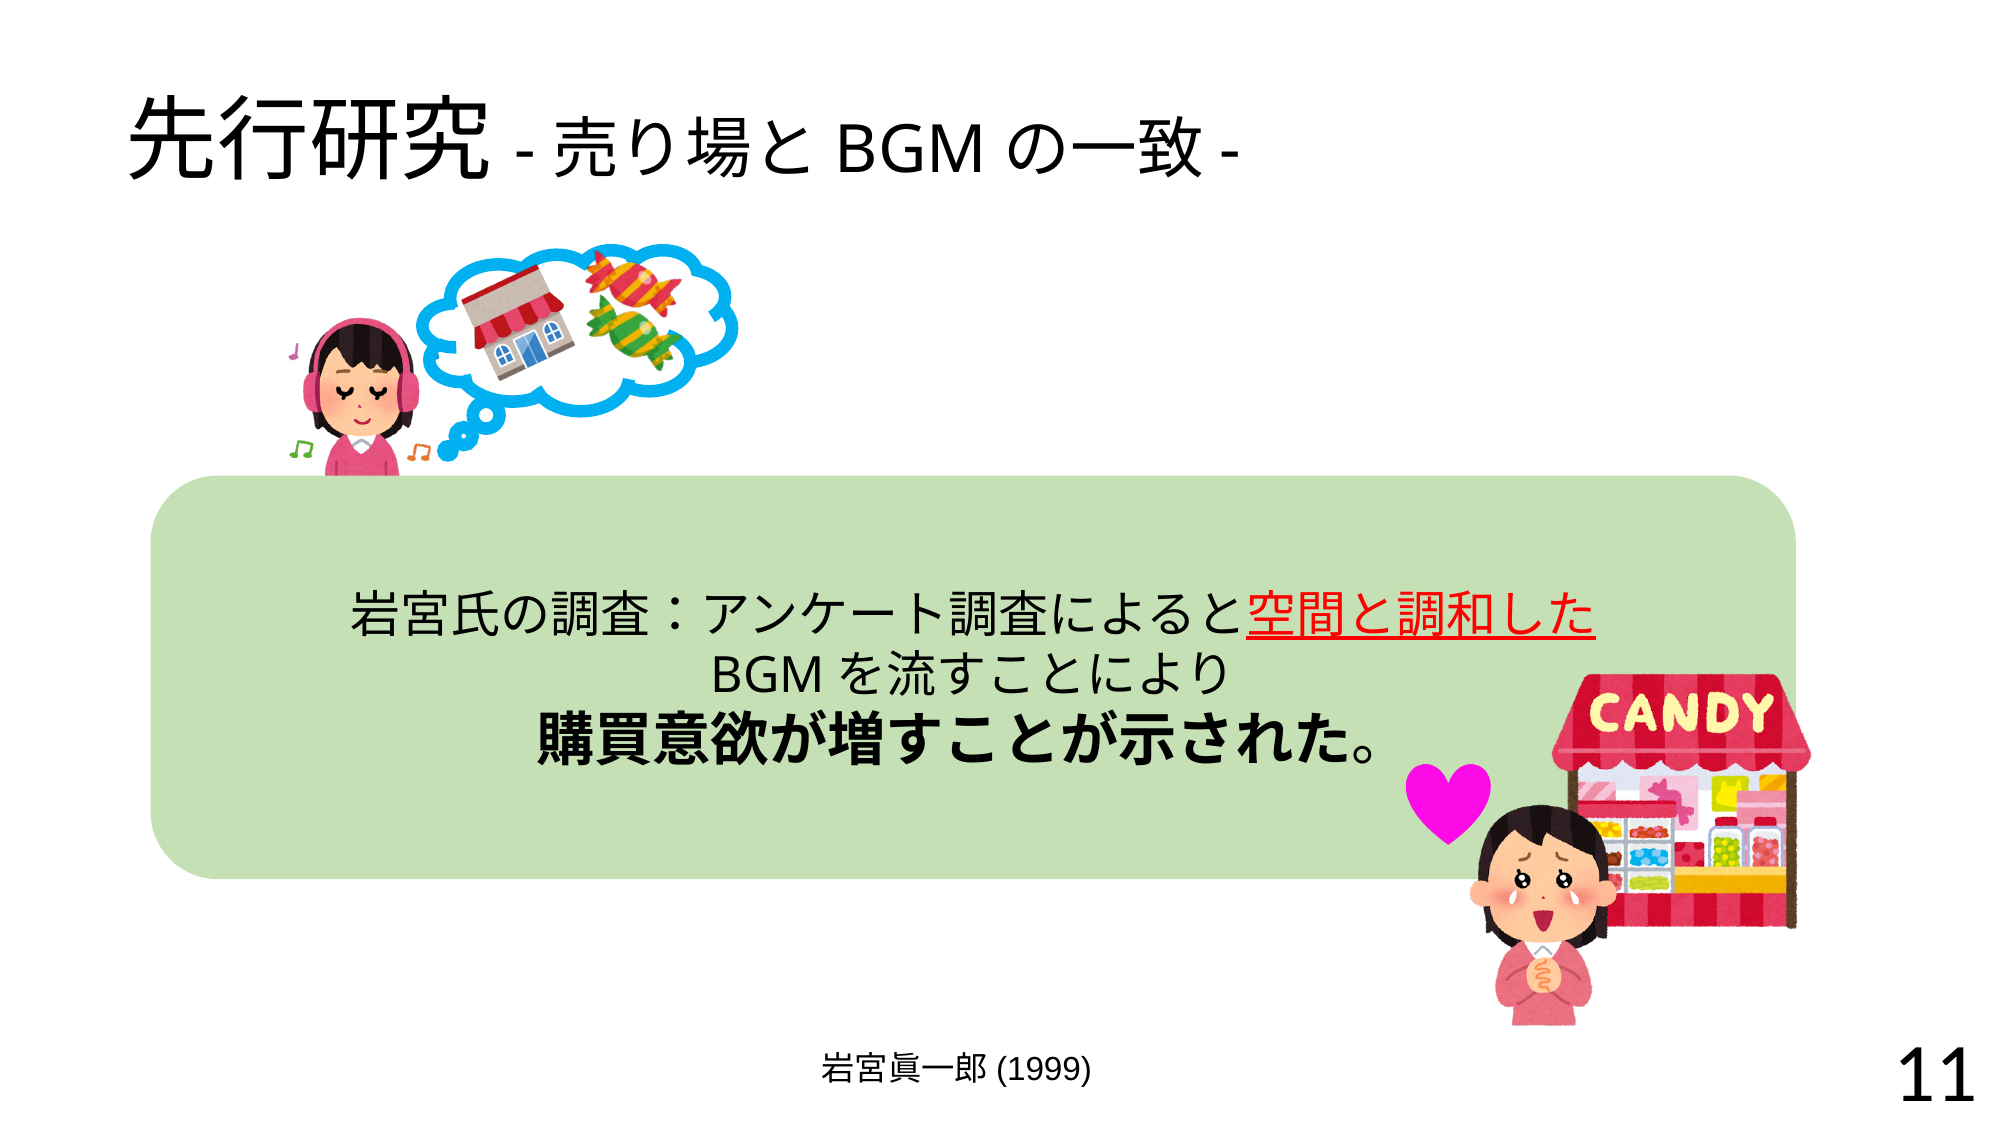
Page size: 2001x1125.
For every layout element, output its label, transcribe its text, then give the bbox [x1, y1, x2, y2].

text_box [422, 249, 733, 411]
title 先行研究-売り場とBGMの一致- [110, 34, 1836, 252]
text_box [49, 13, 1775, 231]
picture [1448, 663, 1823, 1032]
text_box 岩宮氏の調査：アンケート調査によると空間と調和した BGMを流すことにより 購買意欲が増すことが示された。 [150, 475, 1796, 880]
picture [276, 313, 452, 495]
slide_number 11 [1542, 1038, 1993, 1099]
text_box 岩宮眞一郎(1999) [806, 1040, 1140, 1101]
text_box [1405, 764, 1491, 845]
